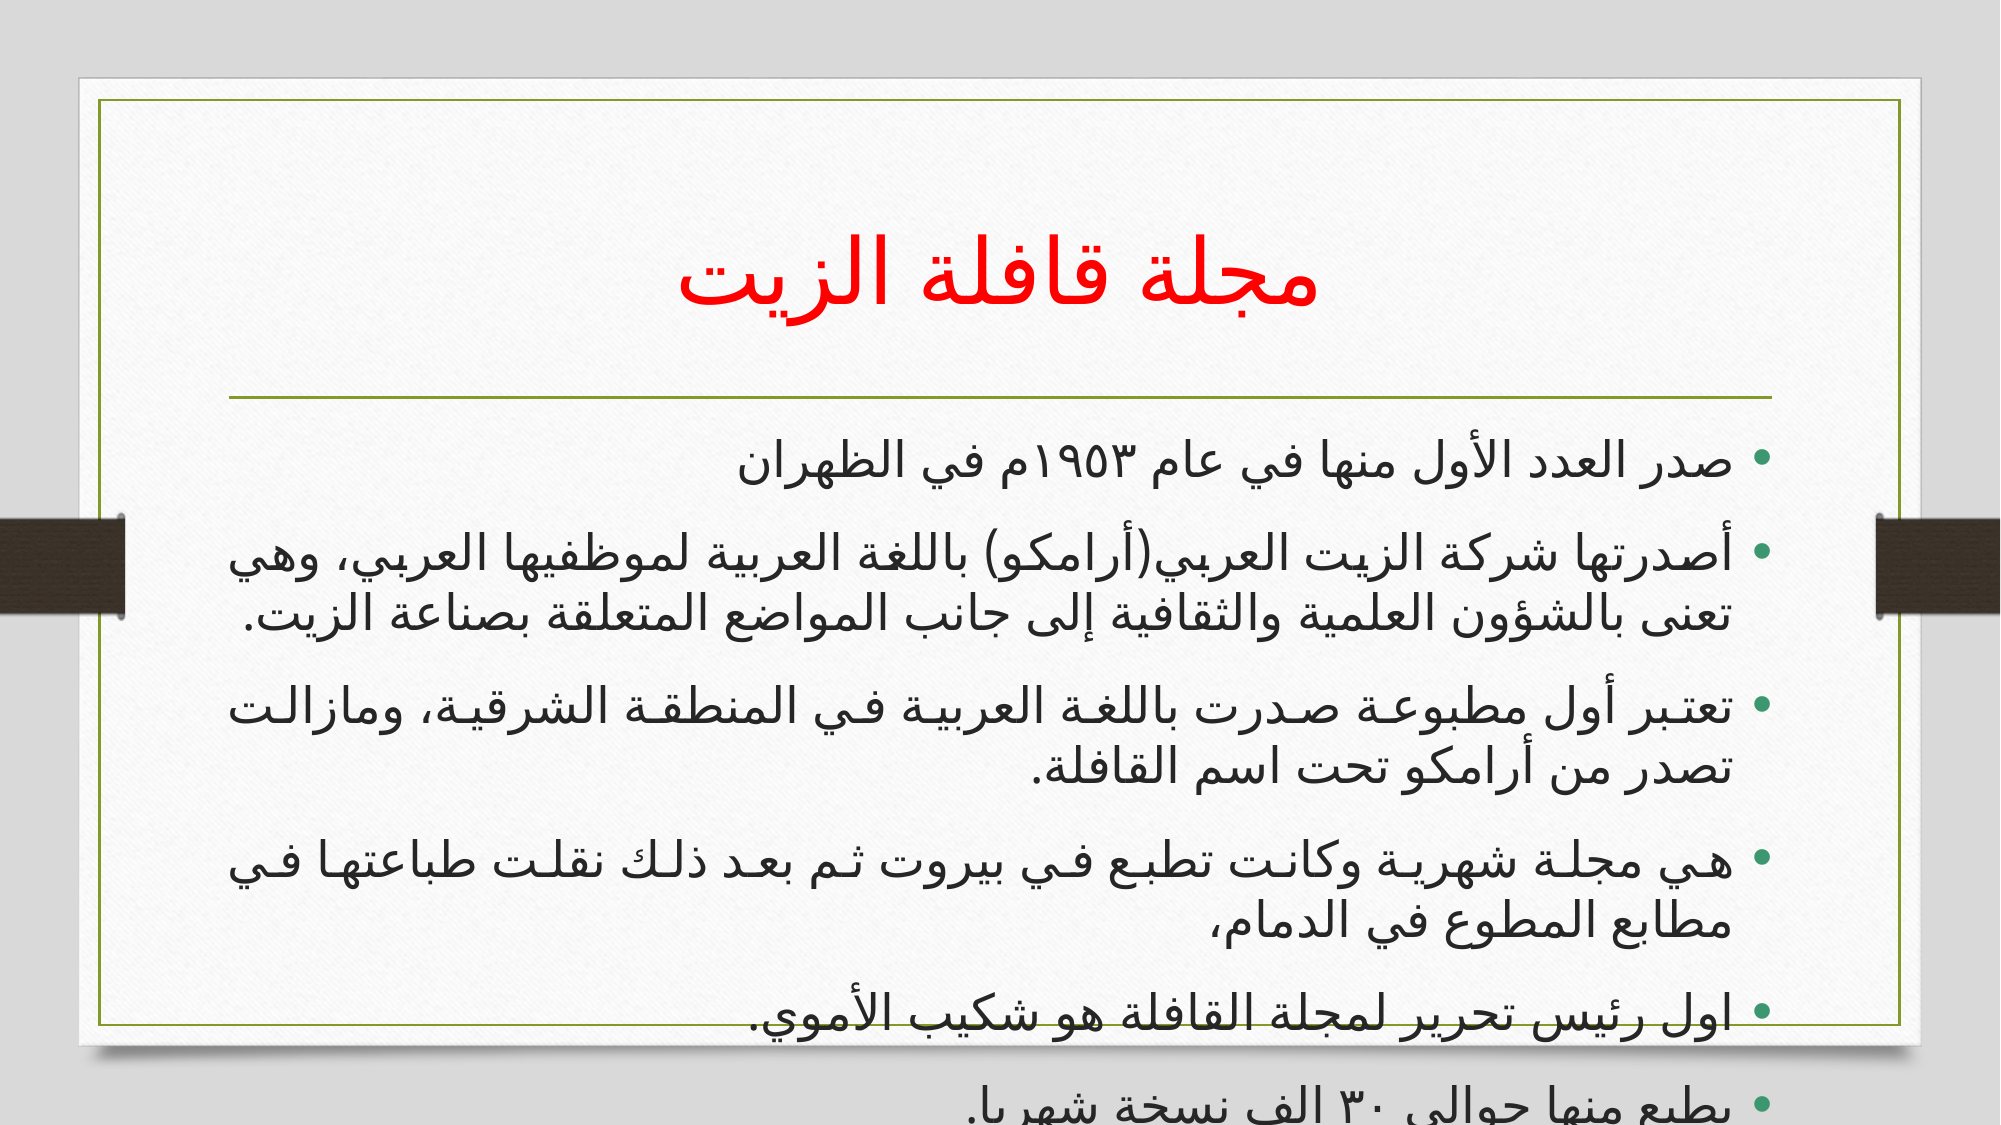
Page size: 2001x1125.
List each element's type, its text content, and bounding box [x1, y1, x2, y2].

picture [0, 0, 2001, 1125]
list صدر العدد الأول منها في عام ١٩٥٣م في الظهران أصدرتها شركة الزيت العربي(أرامكو) باللغة العربية لموظفيها العربي، وهي تعنى بالشؤون العلمية والثقافية إلى جانب المواضع المتعلقة بصناعة الزيت. تعتبر أول مطبوعة صدرت باللغة العربية في المنطقة الشرقية، ومازالت تصدر من أرامكو تحت اسم القافلة. هي مجلة شهرية وكانت تطبع في بيروت ثم بعد ذلك نقلت طباعتها في مطابع المطوع في الدمام، اول رئيس تحرير لمجلة القافلة هو شكيب الأموي. يطبع منها حوالي ٣٠ الف نسخة شهريا. [212, 419, 1788, 964]
title مجلة قافلة الزيت [212, 161, 1788, 375]
